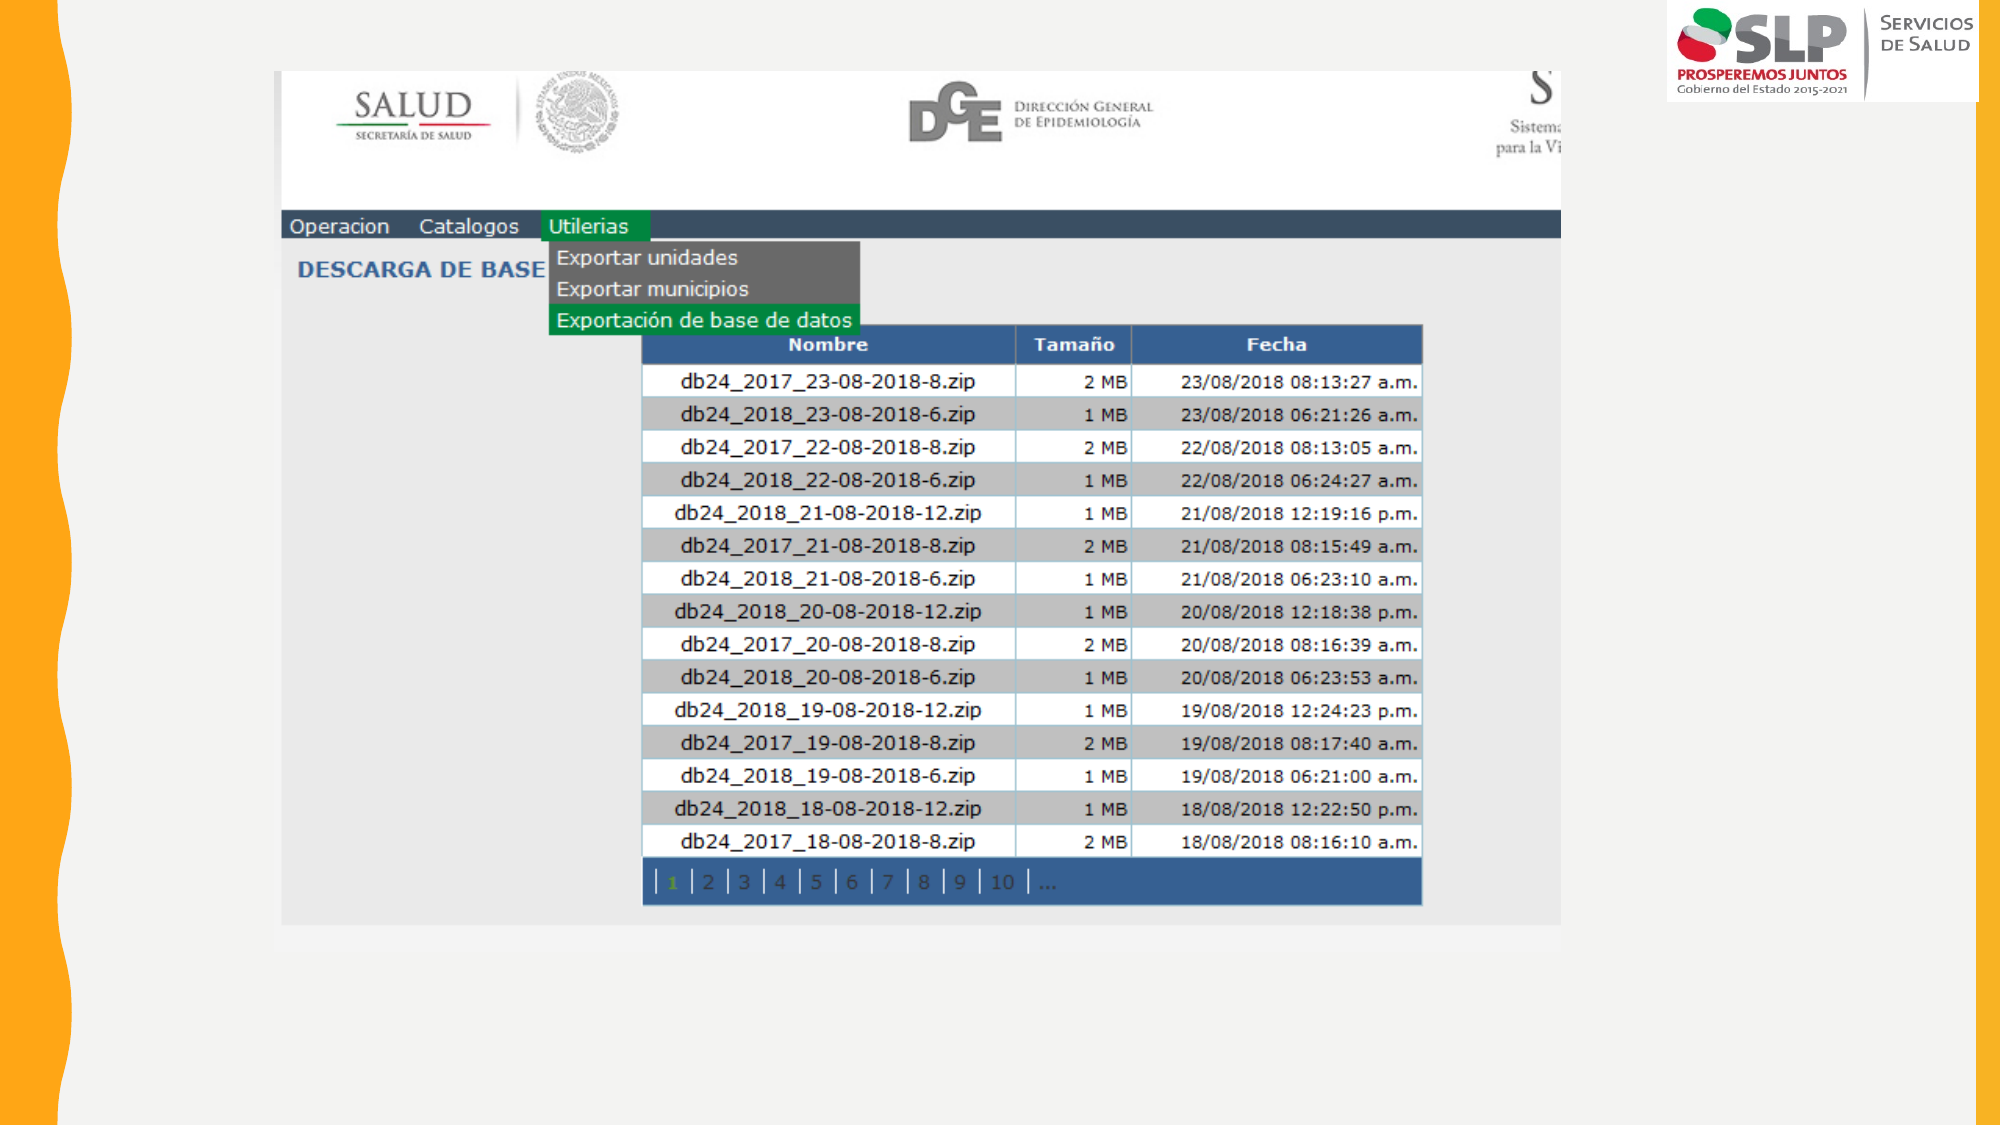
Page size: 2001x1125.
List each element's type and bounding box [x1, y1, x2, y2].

picture [274, 71, 1561, 952]
picture [1667, 0, 1979, 102]
